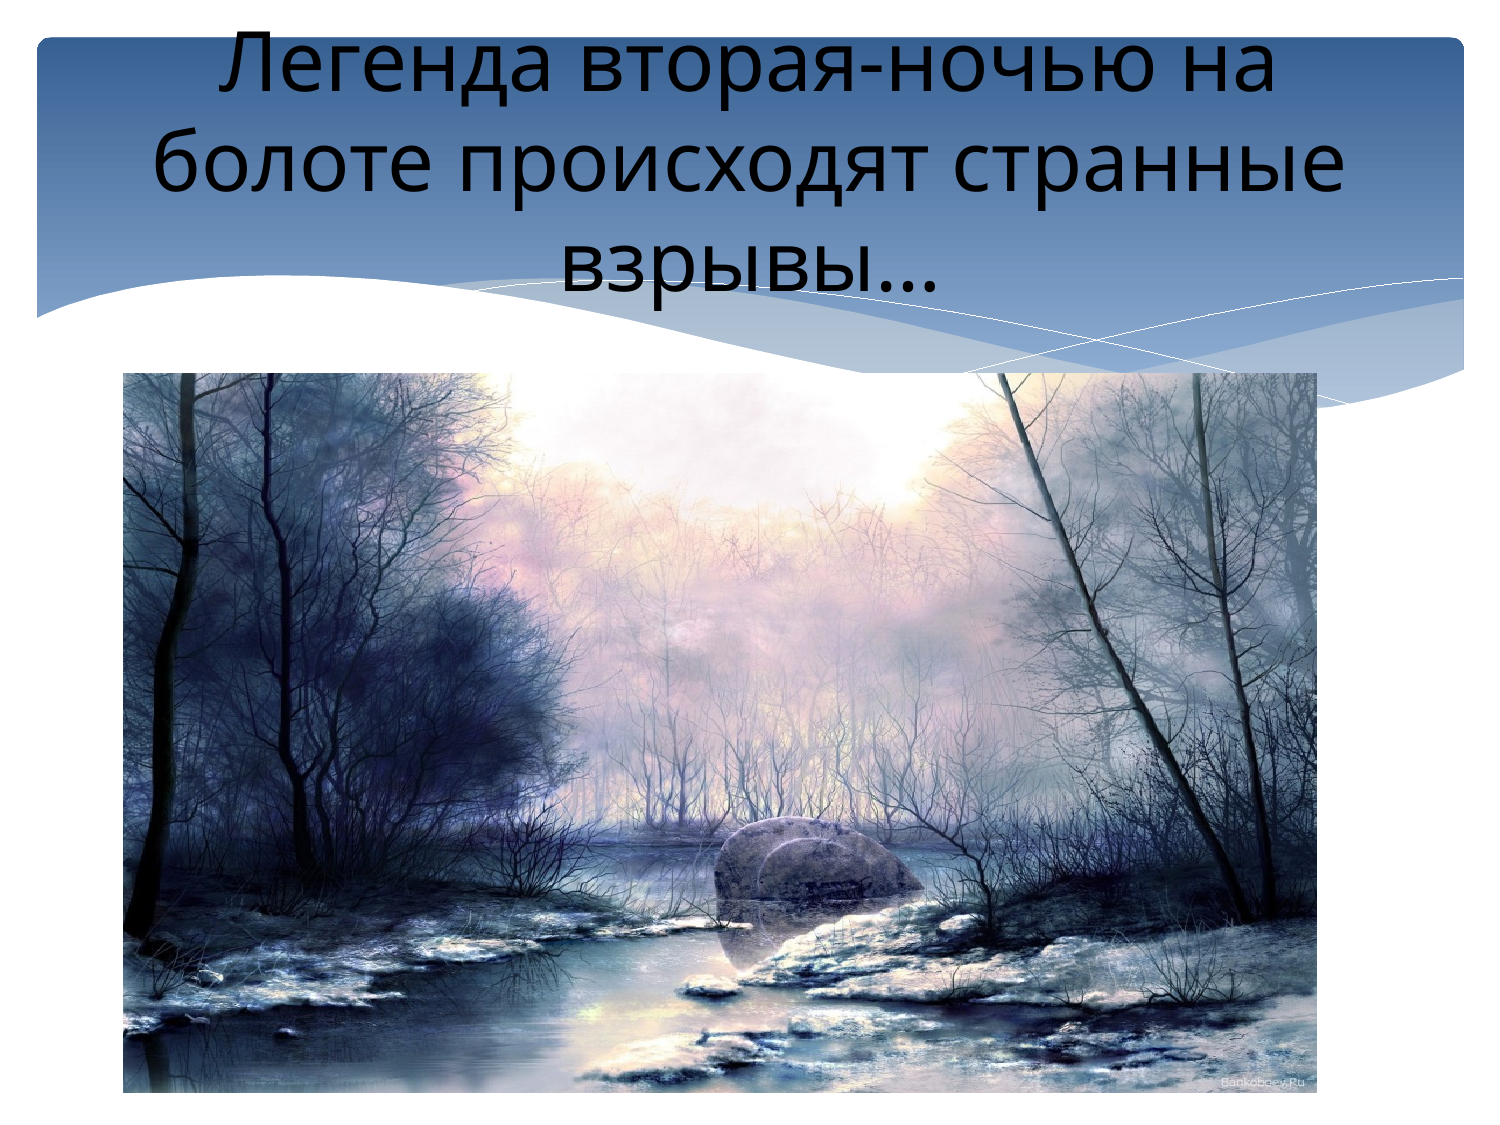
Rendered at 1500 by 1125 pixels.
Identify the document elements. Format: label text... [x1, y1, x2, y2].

picture [123, 373, 1318, 1093]
title Легенда вторая-ночью на болоте происходят странные взрывы… [74, 55, 1426, 262]
